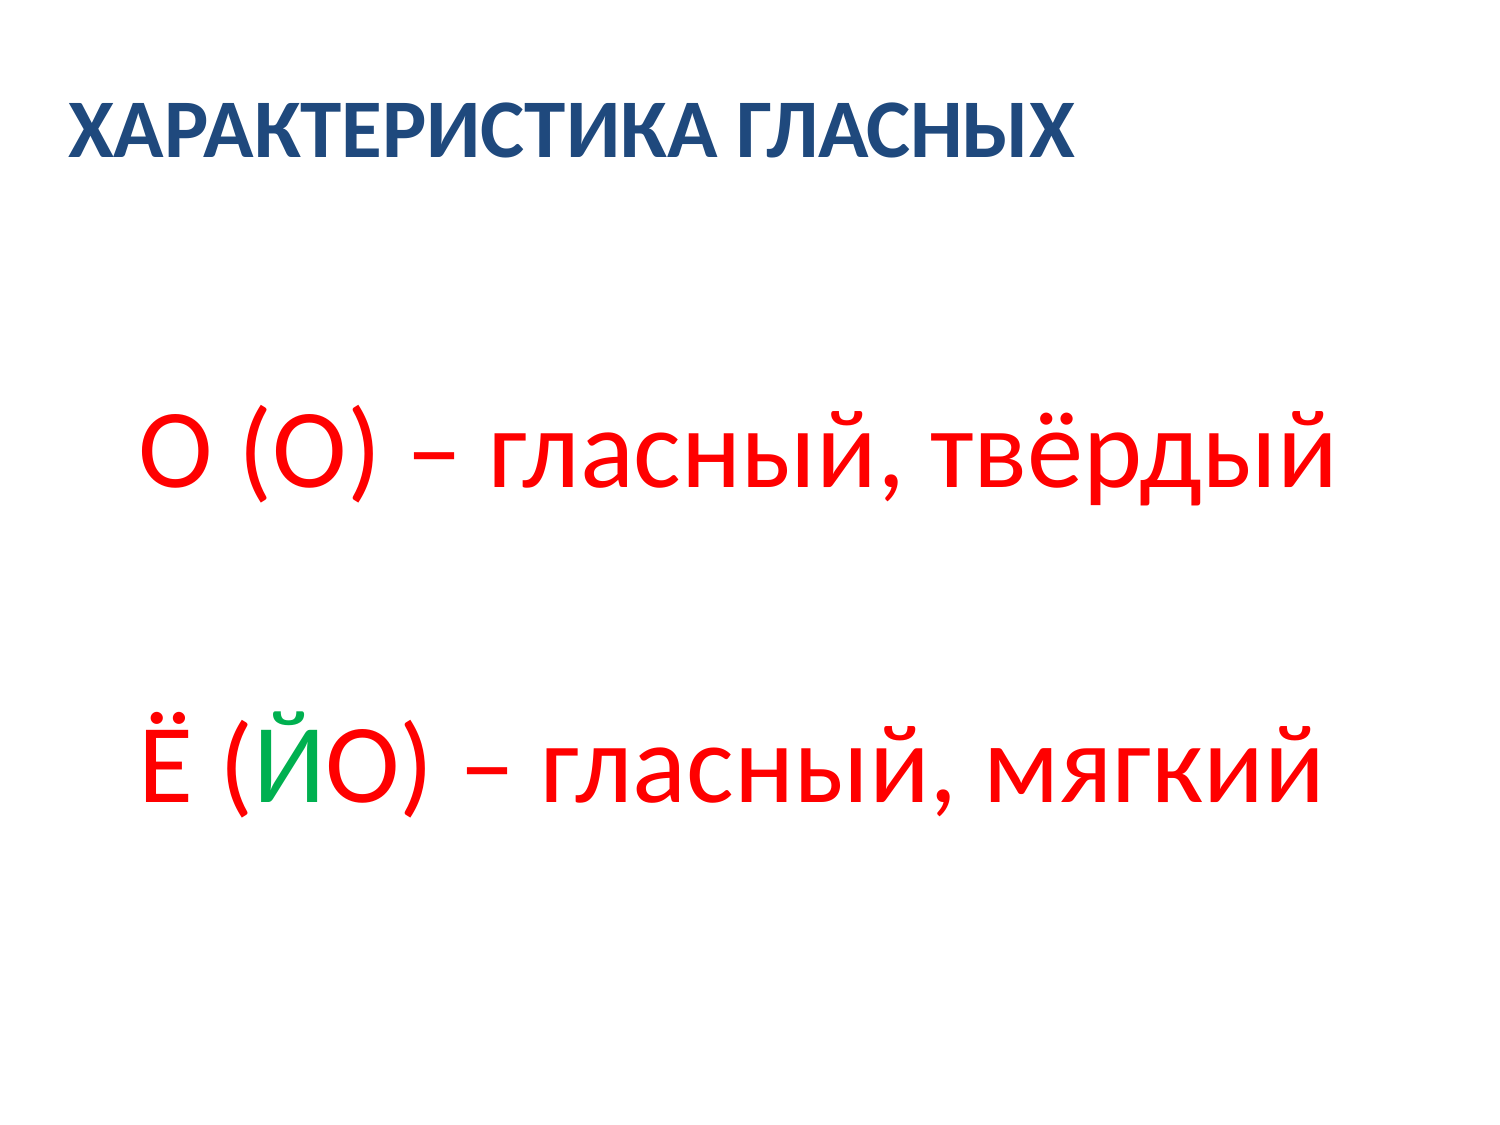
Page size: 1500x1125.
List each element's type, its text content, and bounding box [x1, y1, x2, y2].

list О (О) – гласный, твёрдый Ё (ЙО) – гласный, мягкий [123, 586, 1399, 833]
title Характеристика гласных [53, 66, 1329, 290]
